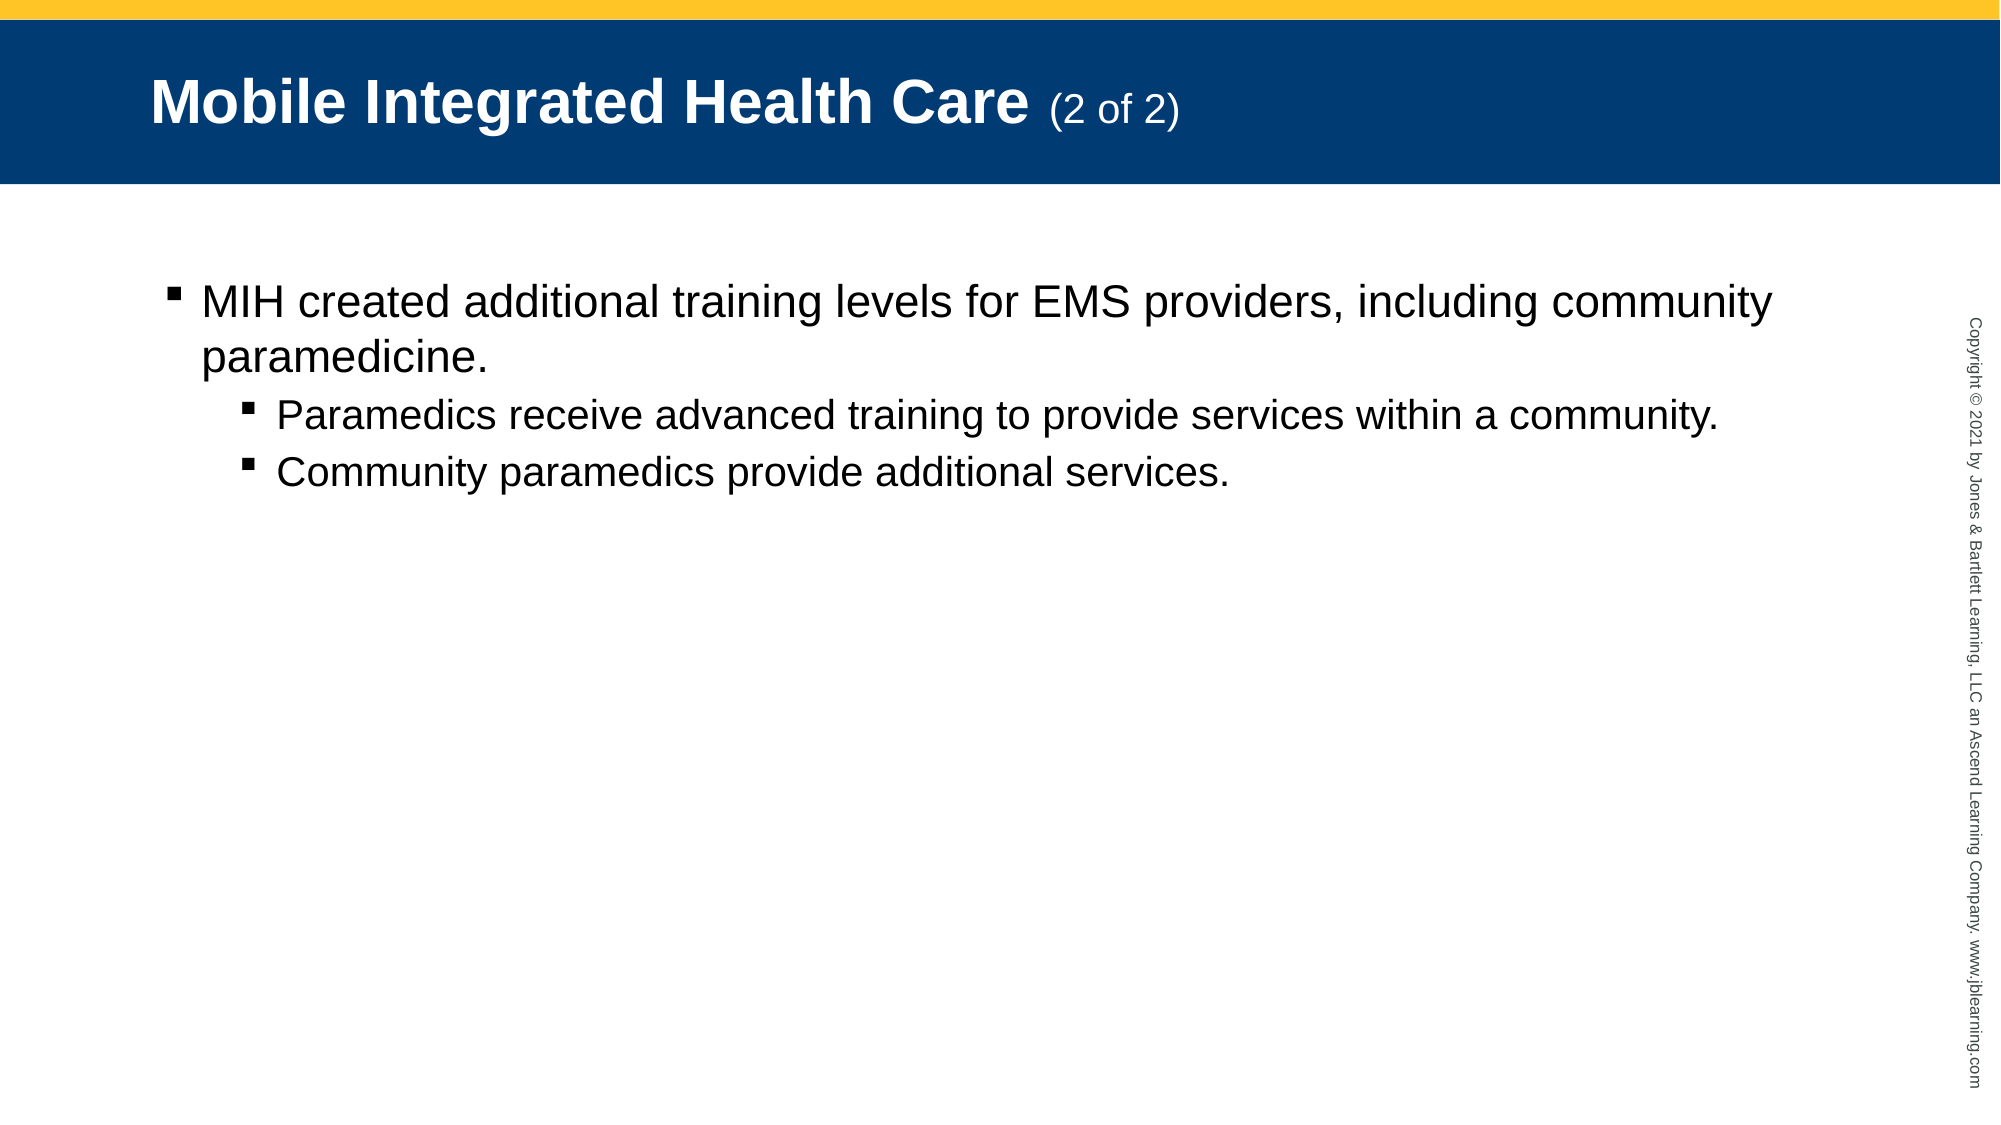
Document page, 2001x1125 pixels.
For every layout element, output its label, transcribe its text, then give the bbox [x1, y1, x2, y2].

list MIH created additional training levels for EMS providers, including community paramedicine. Paramedics receive advanced training to provide services within a community. Community paramedics provide additional services. [148, 241, 1861, 896]
text_box Mobile Integrated Health Care (2 of 2) [0, 19, 2000, 185]
